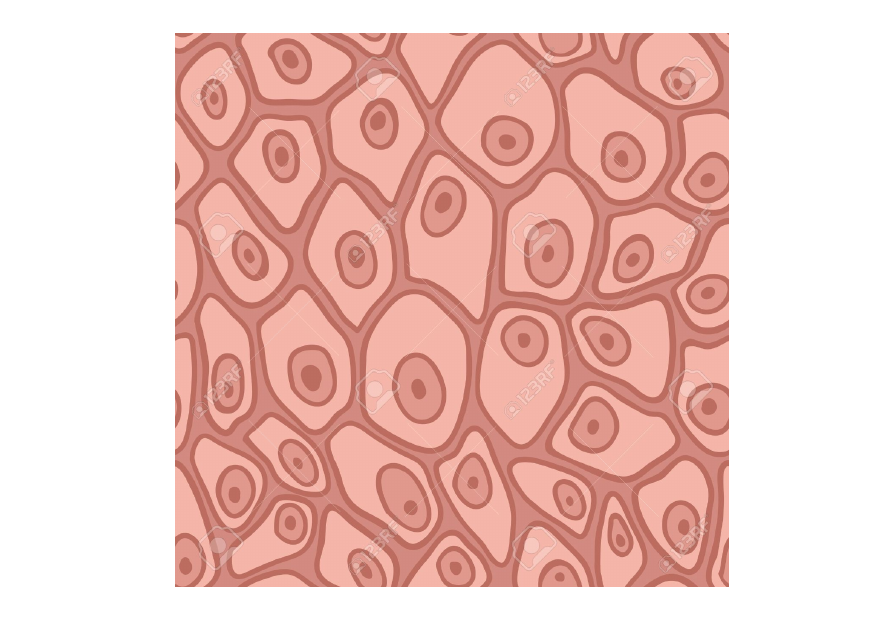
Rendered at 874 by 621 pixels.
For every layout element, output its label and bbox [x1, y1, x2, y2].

picture [175, 33, 729, 587]
